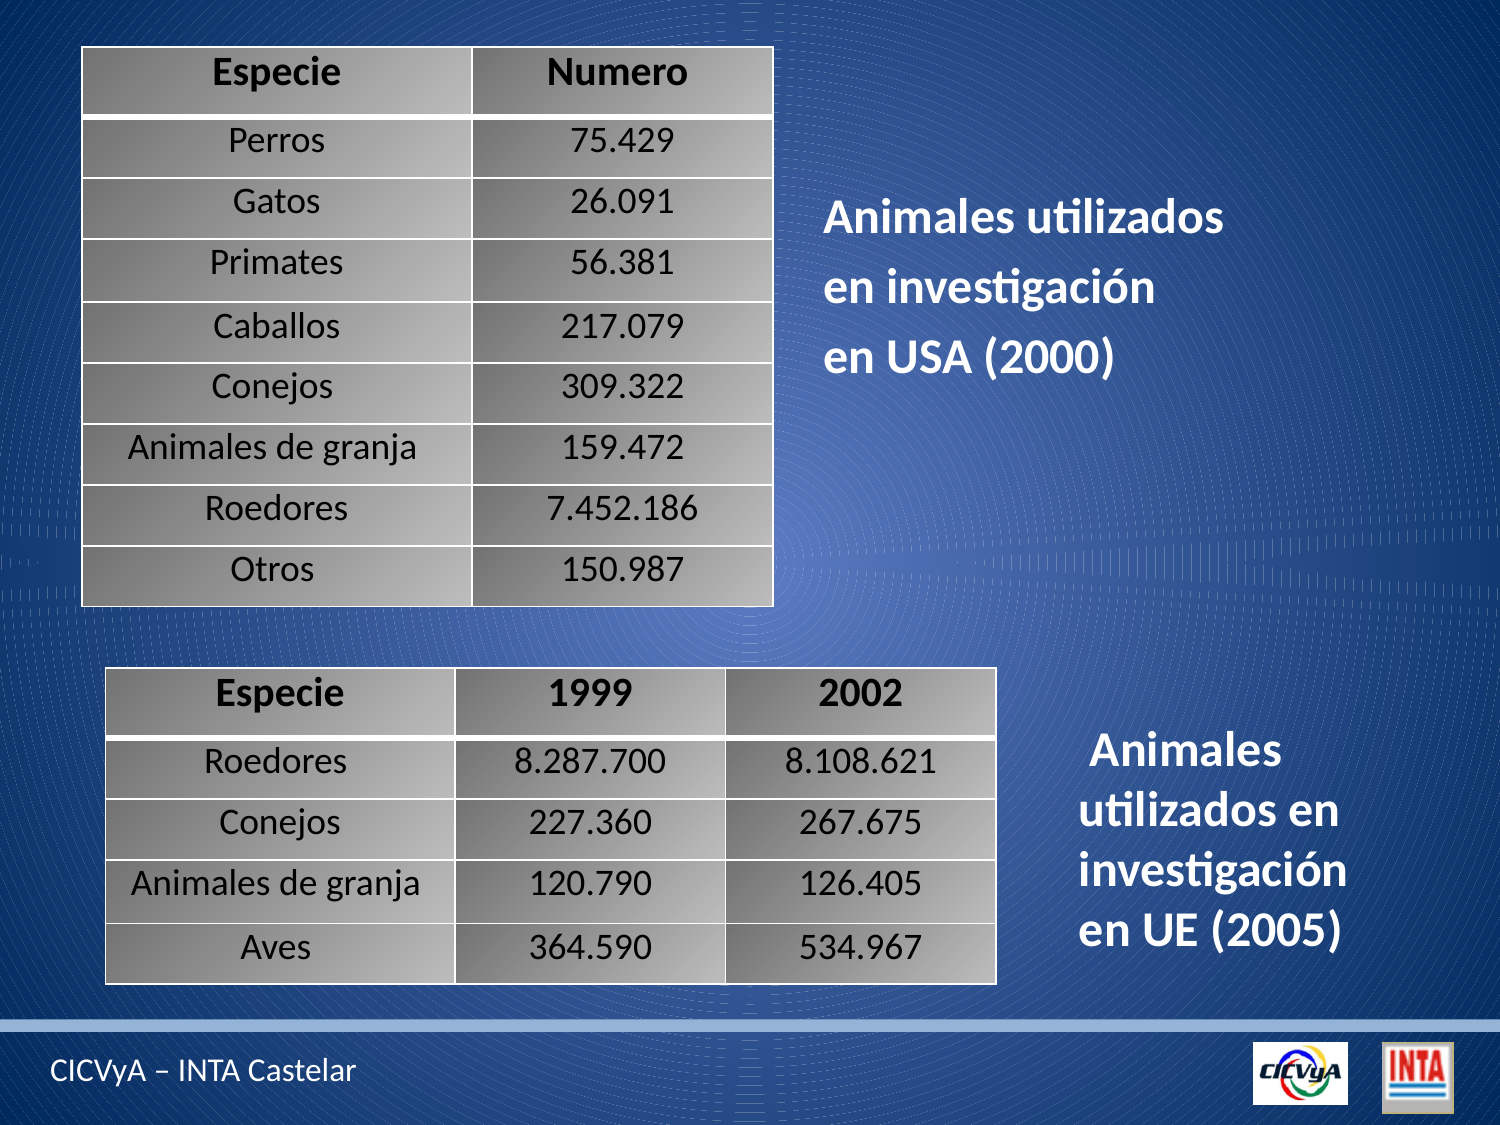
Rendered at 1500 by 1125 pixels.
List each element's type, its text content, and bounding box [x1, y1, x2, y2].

table_header Especie [83, 48, 471, 114]
table_cell 267.675 [726, 800, 995, 859]
table_cell 364.590 [456, 924, 725, 983]
table_cell Conejos [83, 364, 471, 423]
table_cell 150.987 [473, 547, 772, 606]
table_cell Animales de granja [83, 425, 471, 484]
table_cell 217.079 [473, 303, 772, 362]
table_cell 309.322 [473, 364, 772, 423]
table_cell Otros [83, 547, 471, 606]
table_cell 8.108.621 [726, 741, 995, 798]
table_cell 75.429 [473, 120, 772, 177]
text_box CICVyA – INTA Castelar [35, 1040, 1075, 1096]
table_cell 534.967 [726, 924, 995, 983]
table_cell 120.790 [456, 861, 725, 923]
table_cell Perros [83, 120, 471, 177]
table_header 2002 [726, 669, 995, 735]
table_header Especie [106, 669, 454, 735]
table_cell Roedores [106, 741, 454, 798]
table_cell 126.405 [726, 861, 995, 923]
table_cell Conejos [106, 800, 454, 859]
table_cell Caballos [83, 303, 471, 362]
table_cell 159.472 [473, 425, 772, 484]
table_header Numero [473, 48, 772, 114]
text_box Animales utilizados en investigación en USA (2000) [808, 175, 1500, 391]
table_cell Roedores [83, 486, 471, 545]
picture [1253, 1042, 1348, 1105]
table_cell Gatos [83, 179, 471, 238]
table_header 1999 [456, 669, 725, 735]
picture [1381, 1041, 1454, 1114]
table_cell Primates [83, 240, 471, 301]
table_cell 7.452.186 [473, 486, 772, 545]
table_cell 56.381 [473, 240, 772, 301]
text_box [0, 1019, 1500, 1032]
table_cell Animales de granja [106, 861, 454, 923]
table_cell Aves [106, 924, 454, 983]
table_cell 227.360 [456, 800, 725, 859]
table_cell 26.091 [473, 179, 772, 238]
table_cell 8.287.700 [456, 741, 725, 798]
text_box Animales utilizados en investigación en UE (2005) [1007, 708, 1418, 964]
